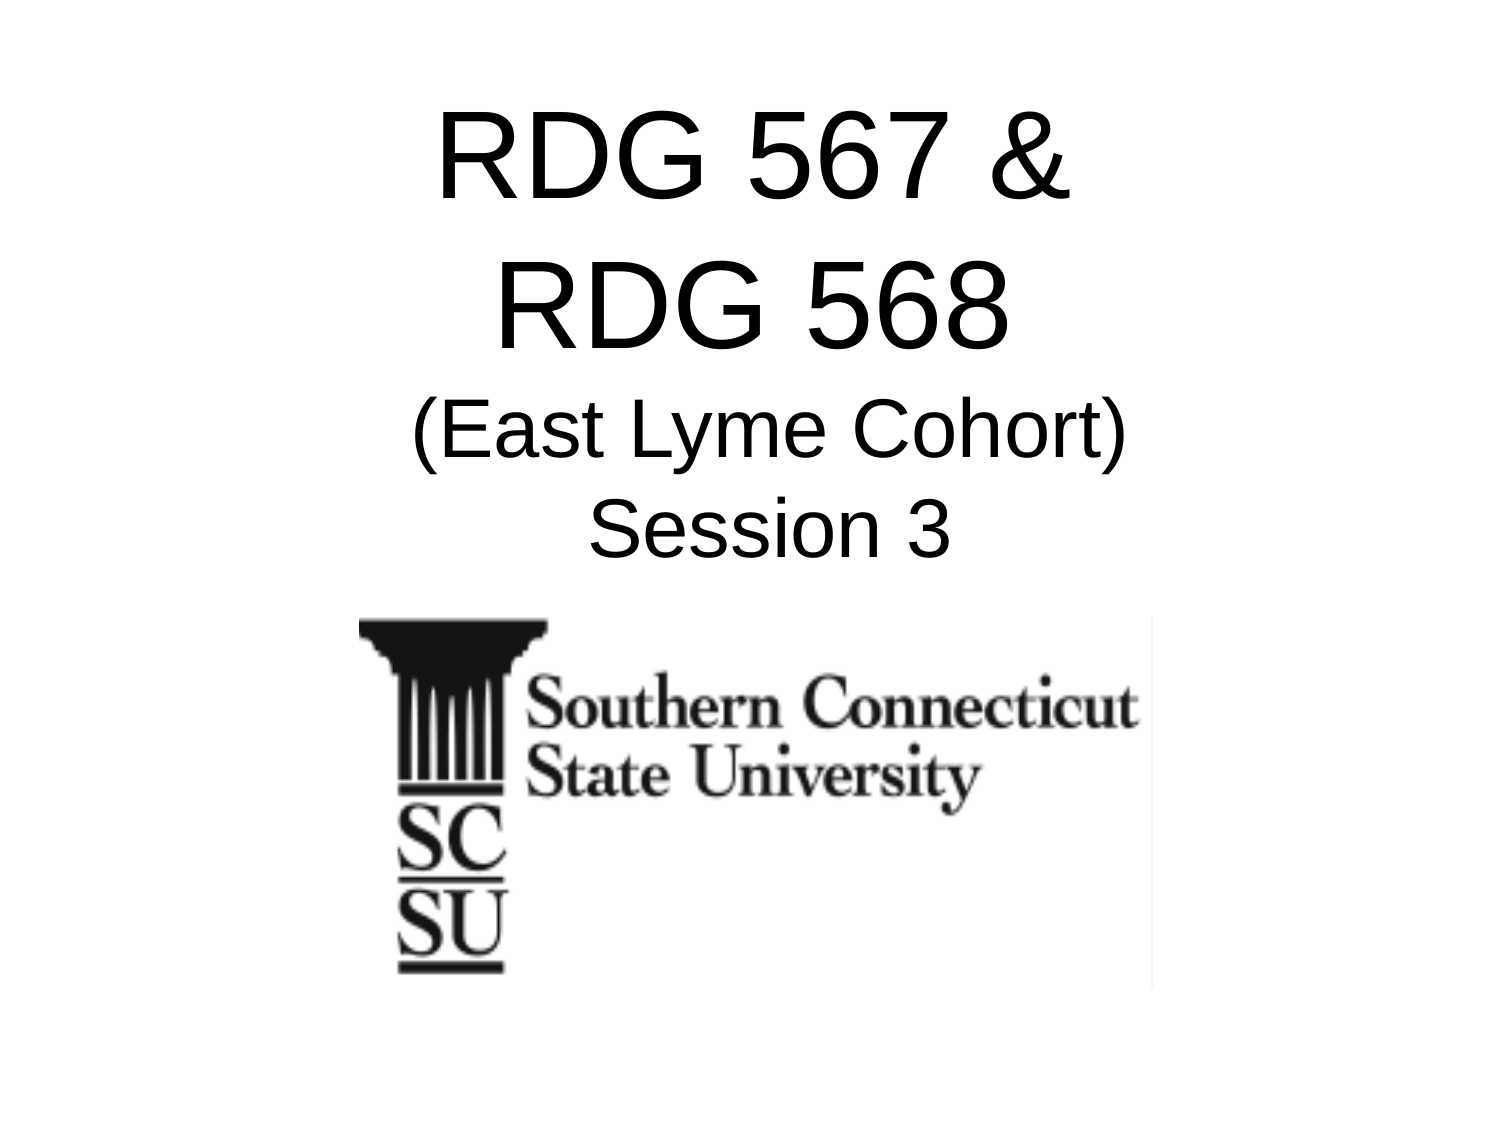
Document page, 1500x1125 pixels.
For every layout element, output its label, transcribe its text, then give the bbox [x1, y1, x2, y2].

picture [359, 616, 1156, 989]
text_box RDG 567 & RDG 568 (East Lyme Cohort) Session 3 [91, 66, 1449, 661]
